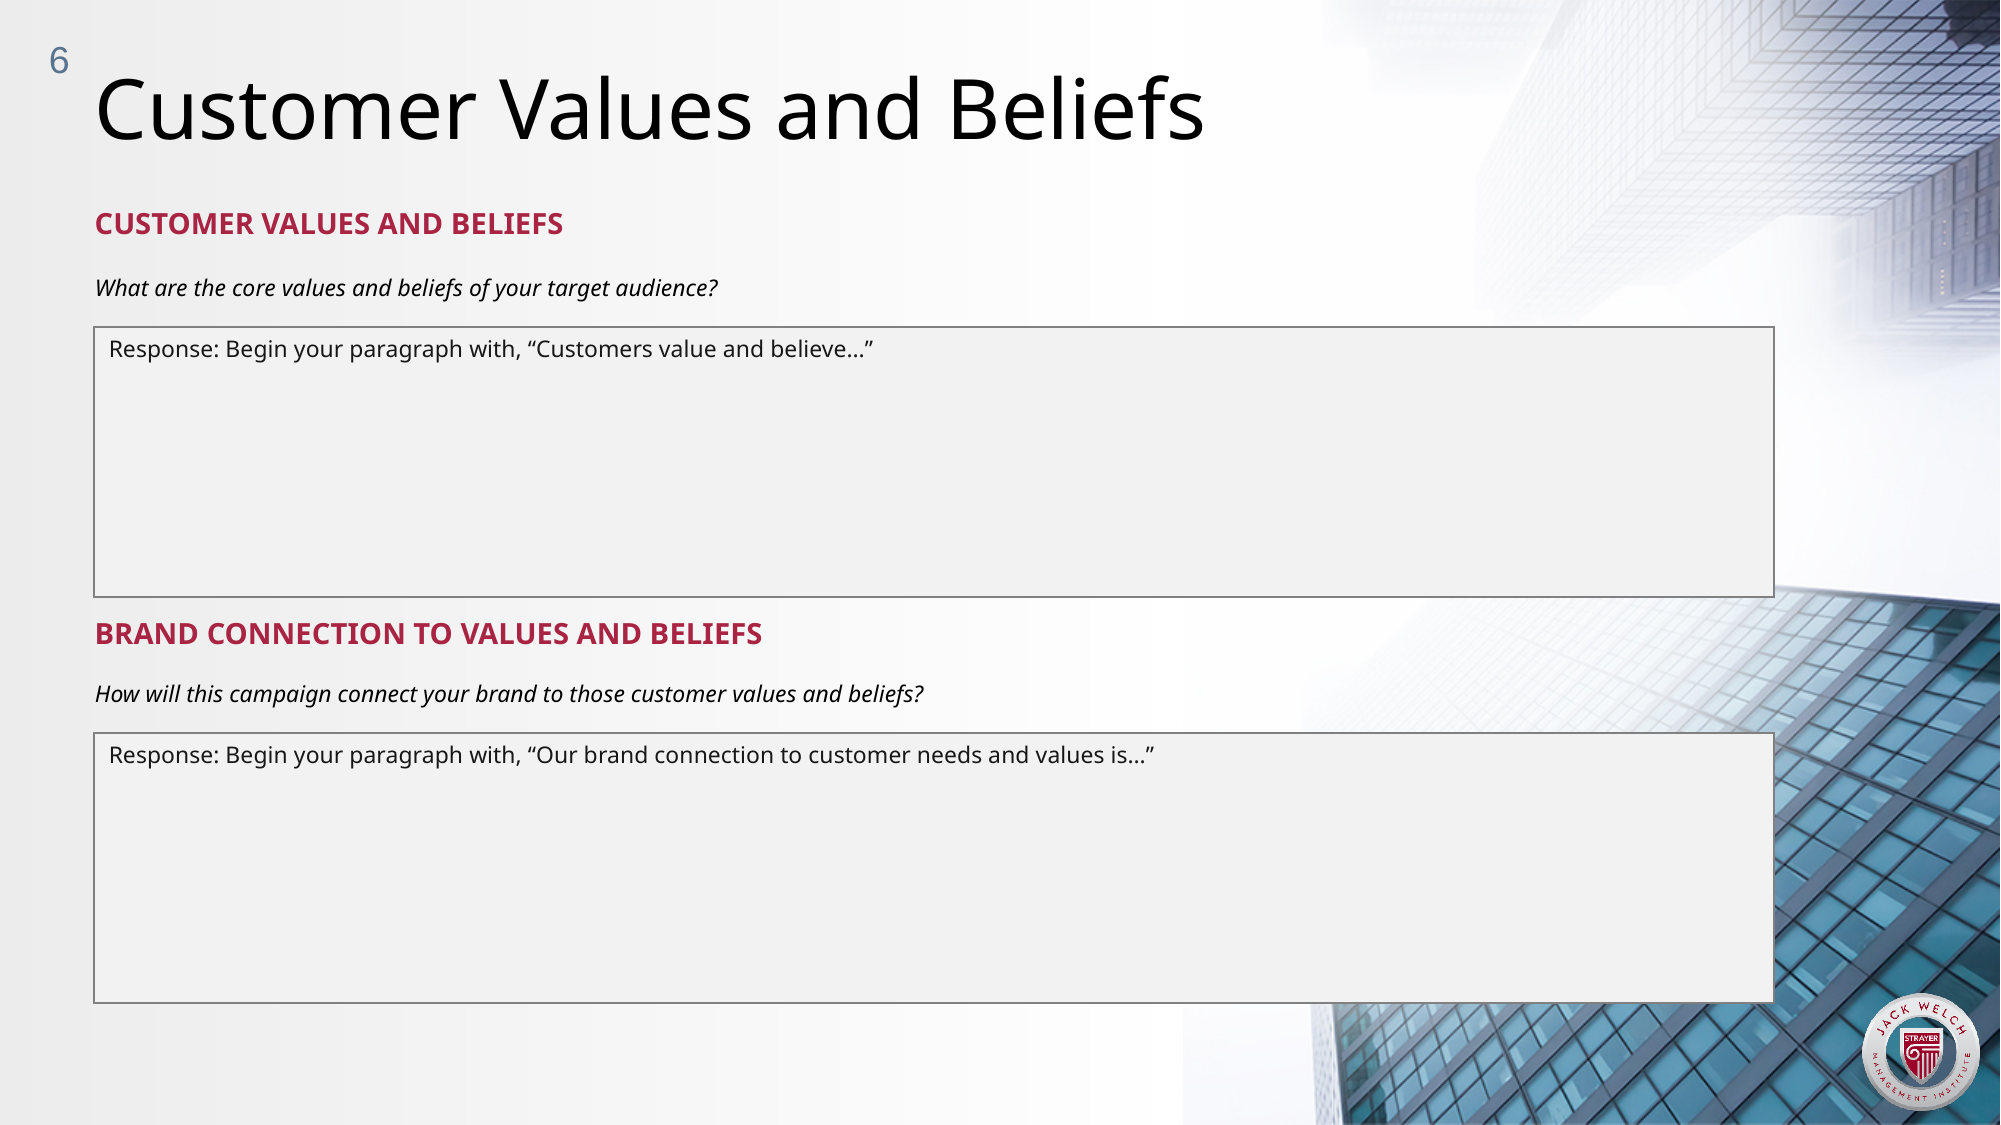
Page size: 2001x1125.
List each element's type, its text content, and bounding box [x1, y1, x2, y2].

text_box CUSTOMER VALUES AND BELIEFS [79, 202, 1580, 252]
text_box Response: Begin your paragraph with, “Our brand connection to customer needs and values is…” [93, 732, 1775, 1004]
text_box How will this campaign connect your brand to those customer values and beliefs? [79, 672, 1921, 715]
text_box What are the core values and beliefs of your target audience? [79, 266, 1921, 309]
text_box BRAND CONNECTION TO VALUES AND BELIEFS [79, 612, 1580, 658]
text_box Response: Begin your paragraph with, “Customers value and believe…” [93, 326, 1775, 598]
picture [1183, 0, 2000, 1125]
text_box Customer Values and Beliefs [79, 60, 1580, 202]
text_box 6 [23, 28, 92, 89]
